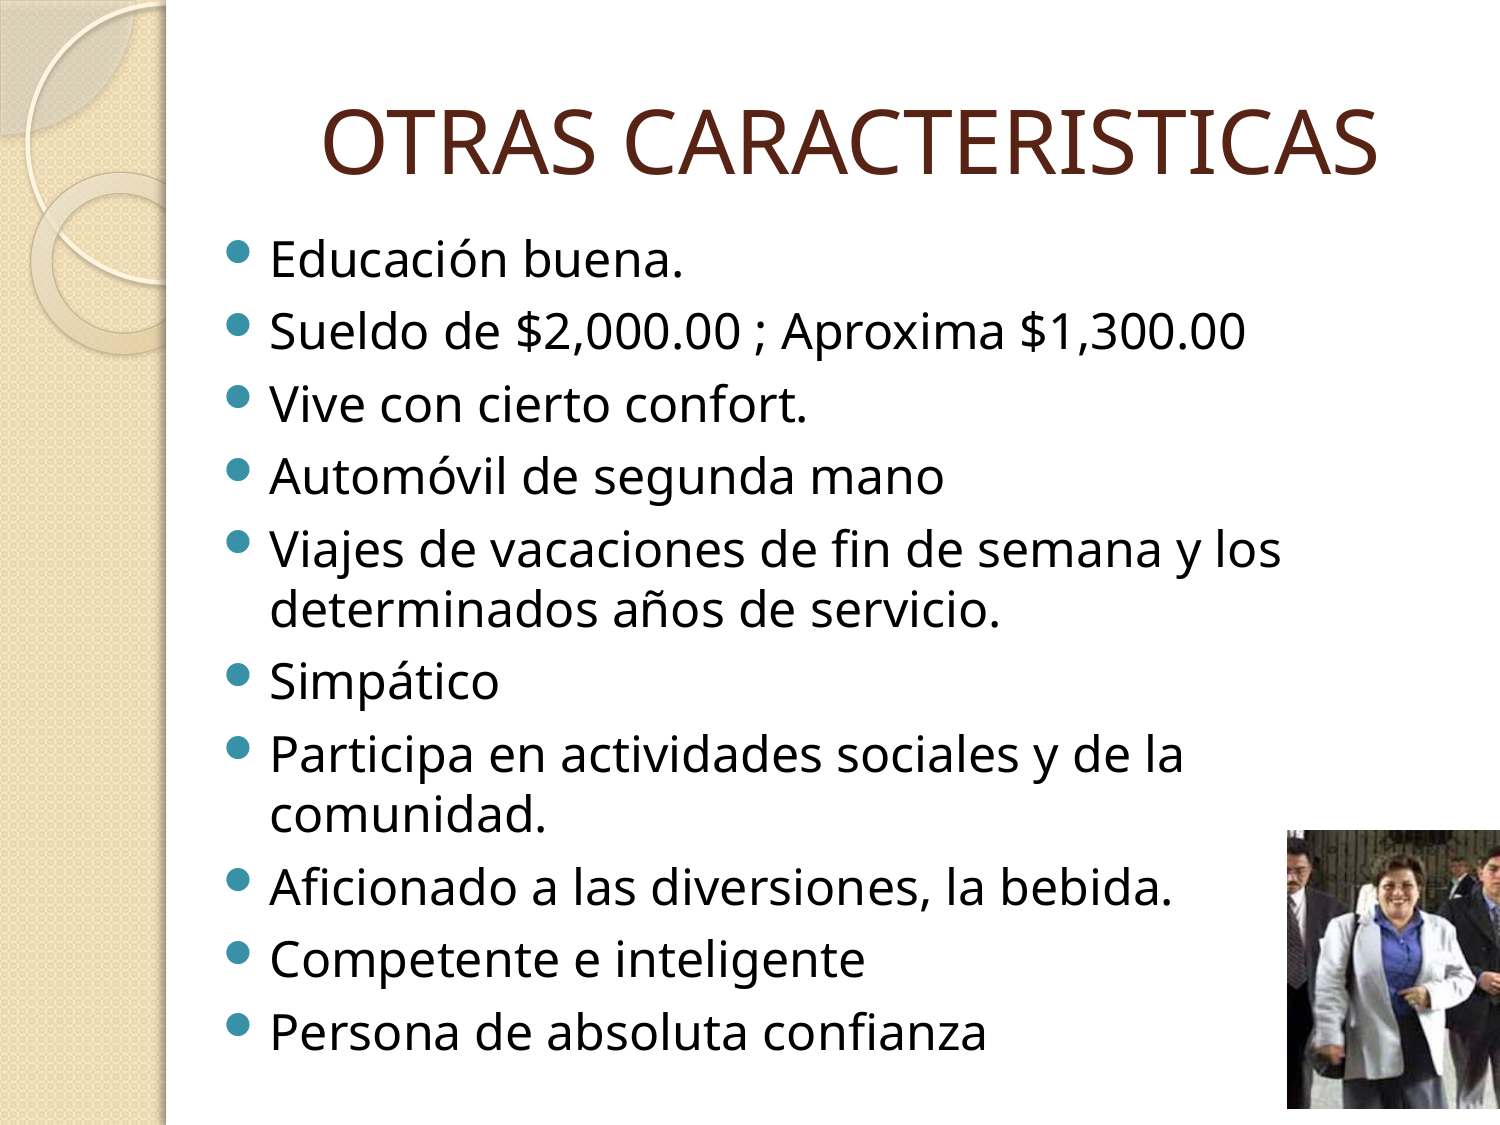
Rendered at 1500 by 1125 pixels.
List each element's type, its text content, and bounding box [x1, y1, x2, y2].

list Educación buena. Sueldo de $2,000.00 ; Aproxima $1,300.00 Vive con cierto confort. Automóvil de segunda mano Viajes de vacaciones de fin de semana y los determinados años de servicio. Simpático Participa en actividades sociales y de la comunidad. Aficionado a las diversiones, la bebida. Competente e inteligente Persona de absoluta confianza [194, 219, 1425, 1008]
picture [1287, 830, 1500, 1110]
title OTRAS CARACTERISTICAS [235, 45, 1466, 233]
